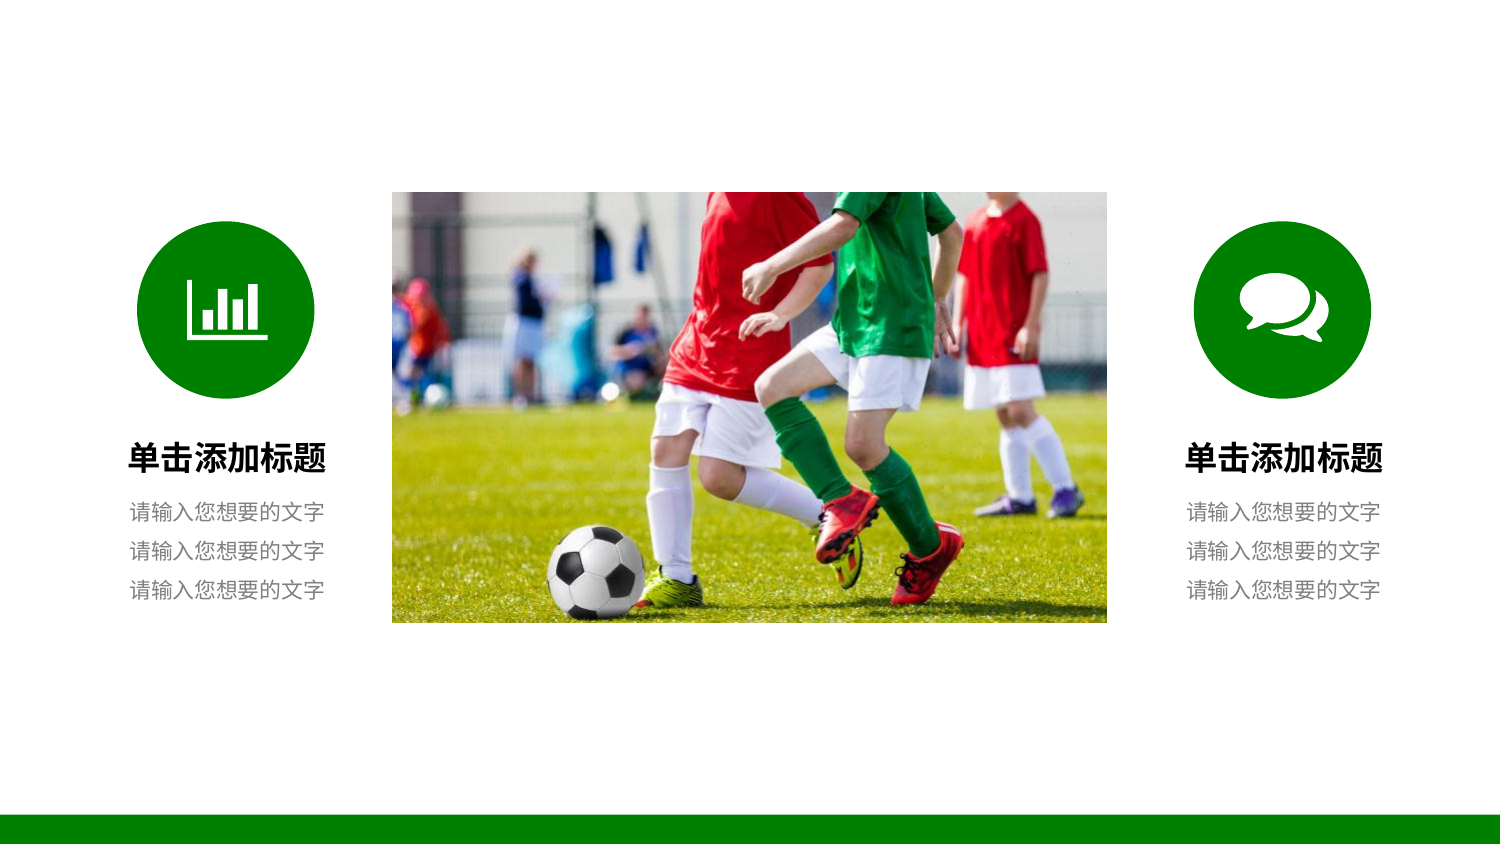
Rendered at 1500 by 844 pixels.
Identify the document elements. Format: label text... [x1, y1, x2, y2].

picture [392, 192, 1108, 623]
text_box [1239, 273, 1311, 330]
text_box [1193, 221, 1372, 399]
text_box [0, 814, 1500, 844]
text_box 请输入您想要的文字请输入您想要的文字请输入您想要的文字 [1167, 479, 1401, 609]
text_box [1270, 290, 1329, 342]
text_box 请输入您想要的文字请输入您想要的文字请输入您想要的文字 [110, 479, 344, 609]
text_box [187, 279, 268, 341]
text_box 单击添加标题 [1143, 431, 1425, 483]
text_box 单击添加标题 [86, 431, 369, 483]
text_box [137, 221, 315, 399]
